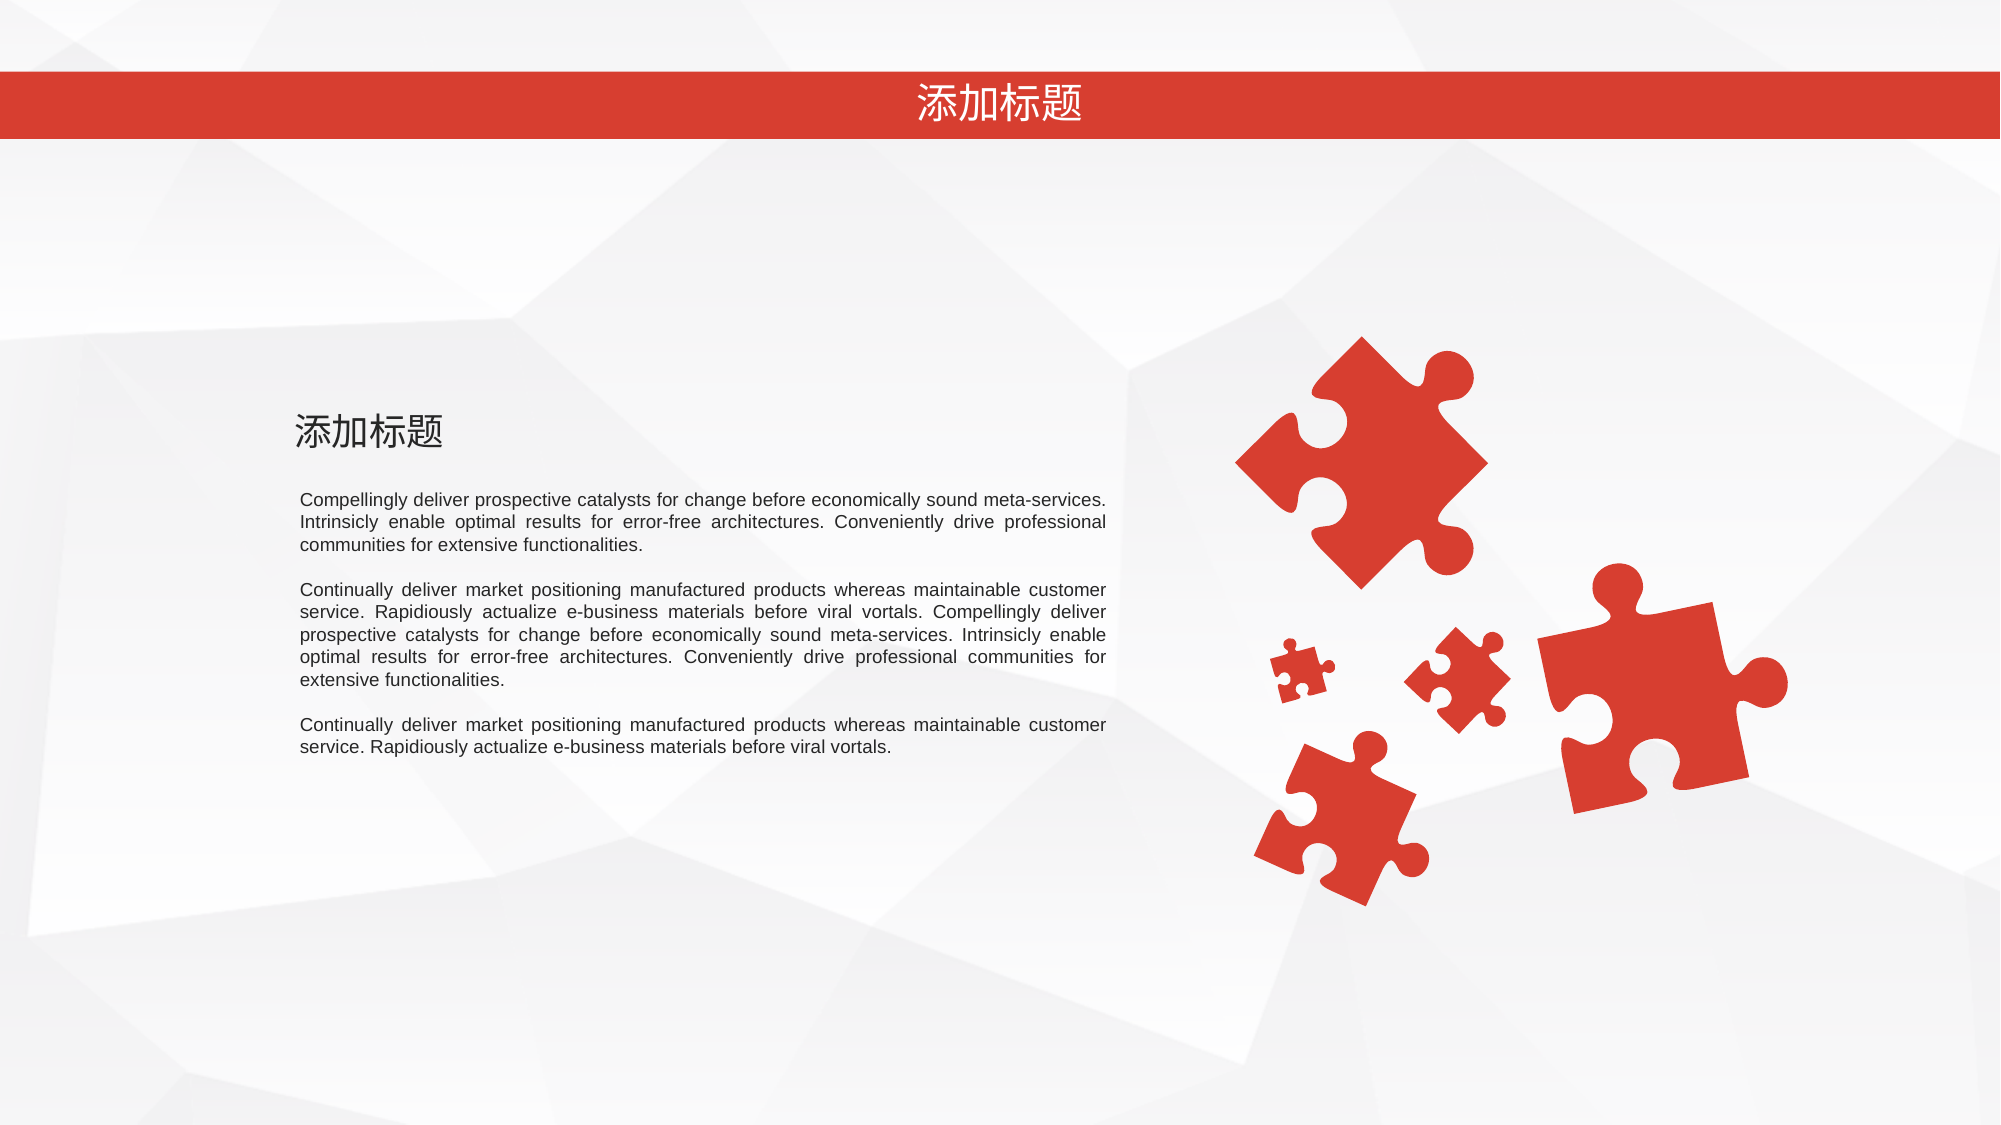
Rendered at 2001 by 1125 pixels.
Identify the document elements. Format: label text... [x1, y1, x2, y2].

text_box [1234, 336, 1489, 590]
text_box [1537, 563, 1788, 814]
text_box 添加标题 [880, 63, 1120, 148]
text_box [0, 70, 880, 140]
text_box 添加标题 [279, 400, 460, 461]
text_box [1403, 626, 1511, 734]
text_box Compellingly deliver prospective catalysts for change before economically sound meta-services. Intrinsicly enable optimal results for error-free architectures. Conveniently drive professional communities for extensive functionalities. Continually deliver market positioning manufactured products whereas maintainable customer service. Rapidiously actualize e-business materials before viral vortals. Compellingly deliver prospective catalysts for change before economically sound meta-services. Intrinsicly enable optimal results for error-free architectures. Conveniently drive professional communities for extensive functionalities. Continually deliver market positioning manufactured products whereas maintainable customer service. Rapidiously actualize e-business materials before viral vortals. [285, 480, 1121, 765]
picture [0, 0, 2001, 1125]
text_box [1269, 638, 1336, 704]
text_box [1253, 730, 1430, 907]
text_box [1120, 70, 2000, 140]
